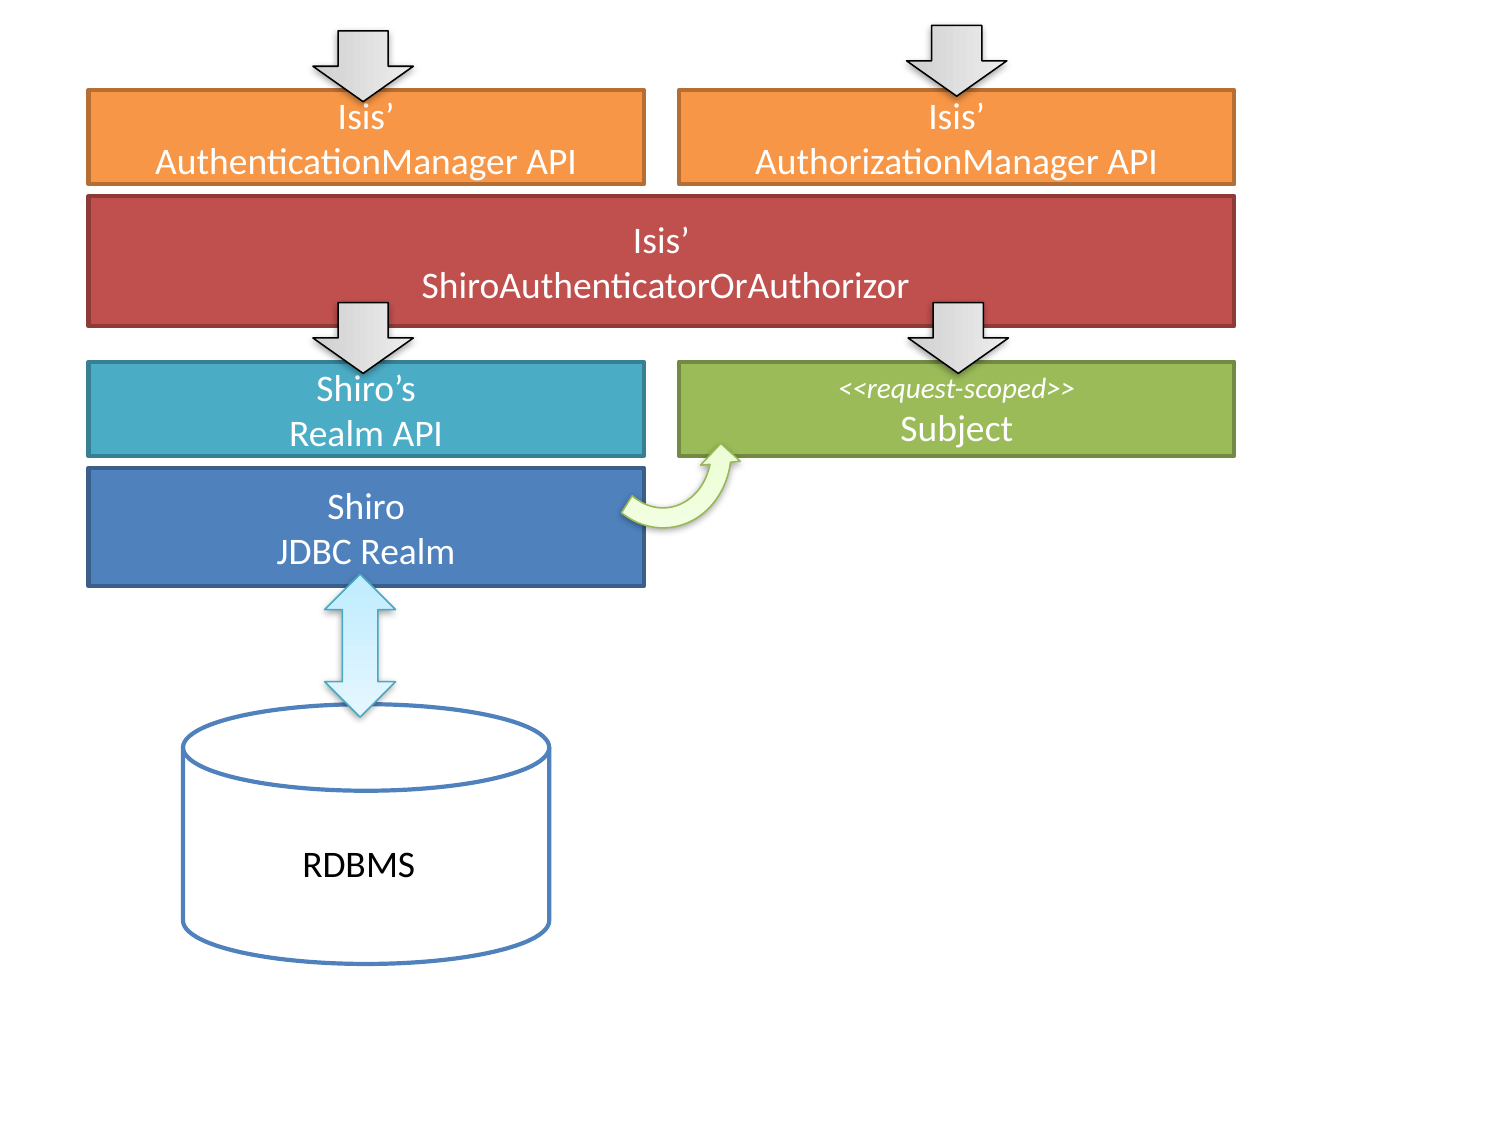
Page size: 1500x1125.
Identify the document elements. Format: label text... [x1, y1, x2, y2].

text_box [180, 702, 552, 967]
text_box [312, 30, 415, 103]
text_box [905, 24, 1008, 97]
text_box [323, 573, 397, 718]
text_box [312, 301, 415, 375]
text_box Shiro’s Realm API [86, 360, 646, 458]
text_box RDBMS [287, 832, 431, 893]
text_box Isis’ ShiroAuthenticatorOrAuthorizor [86, 194, 1236, 328]
text_box Isis’ AuthenticationManager API [86, 88, 646, 186]
text_box [907, 301, 1010, 375]
text_box [620, 442, 741, 529]
text_box <<request-scoped>> Subject [677, 360, 1236, 458]
text_box Isis’ AuthorizationManager API [677, 88, 1236, 186]
text_box Shiro JDBC Realm [86, 466, 646, 588]
